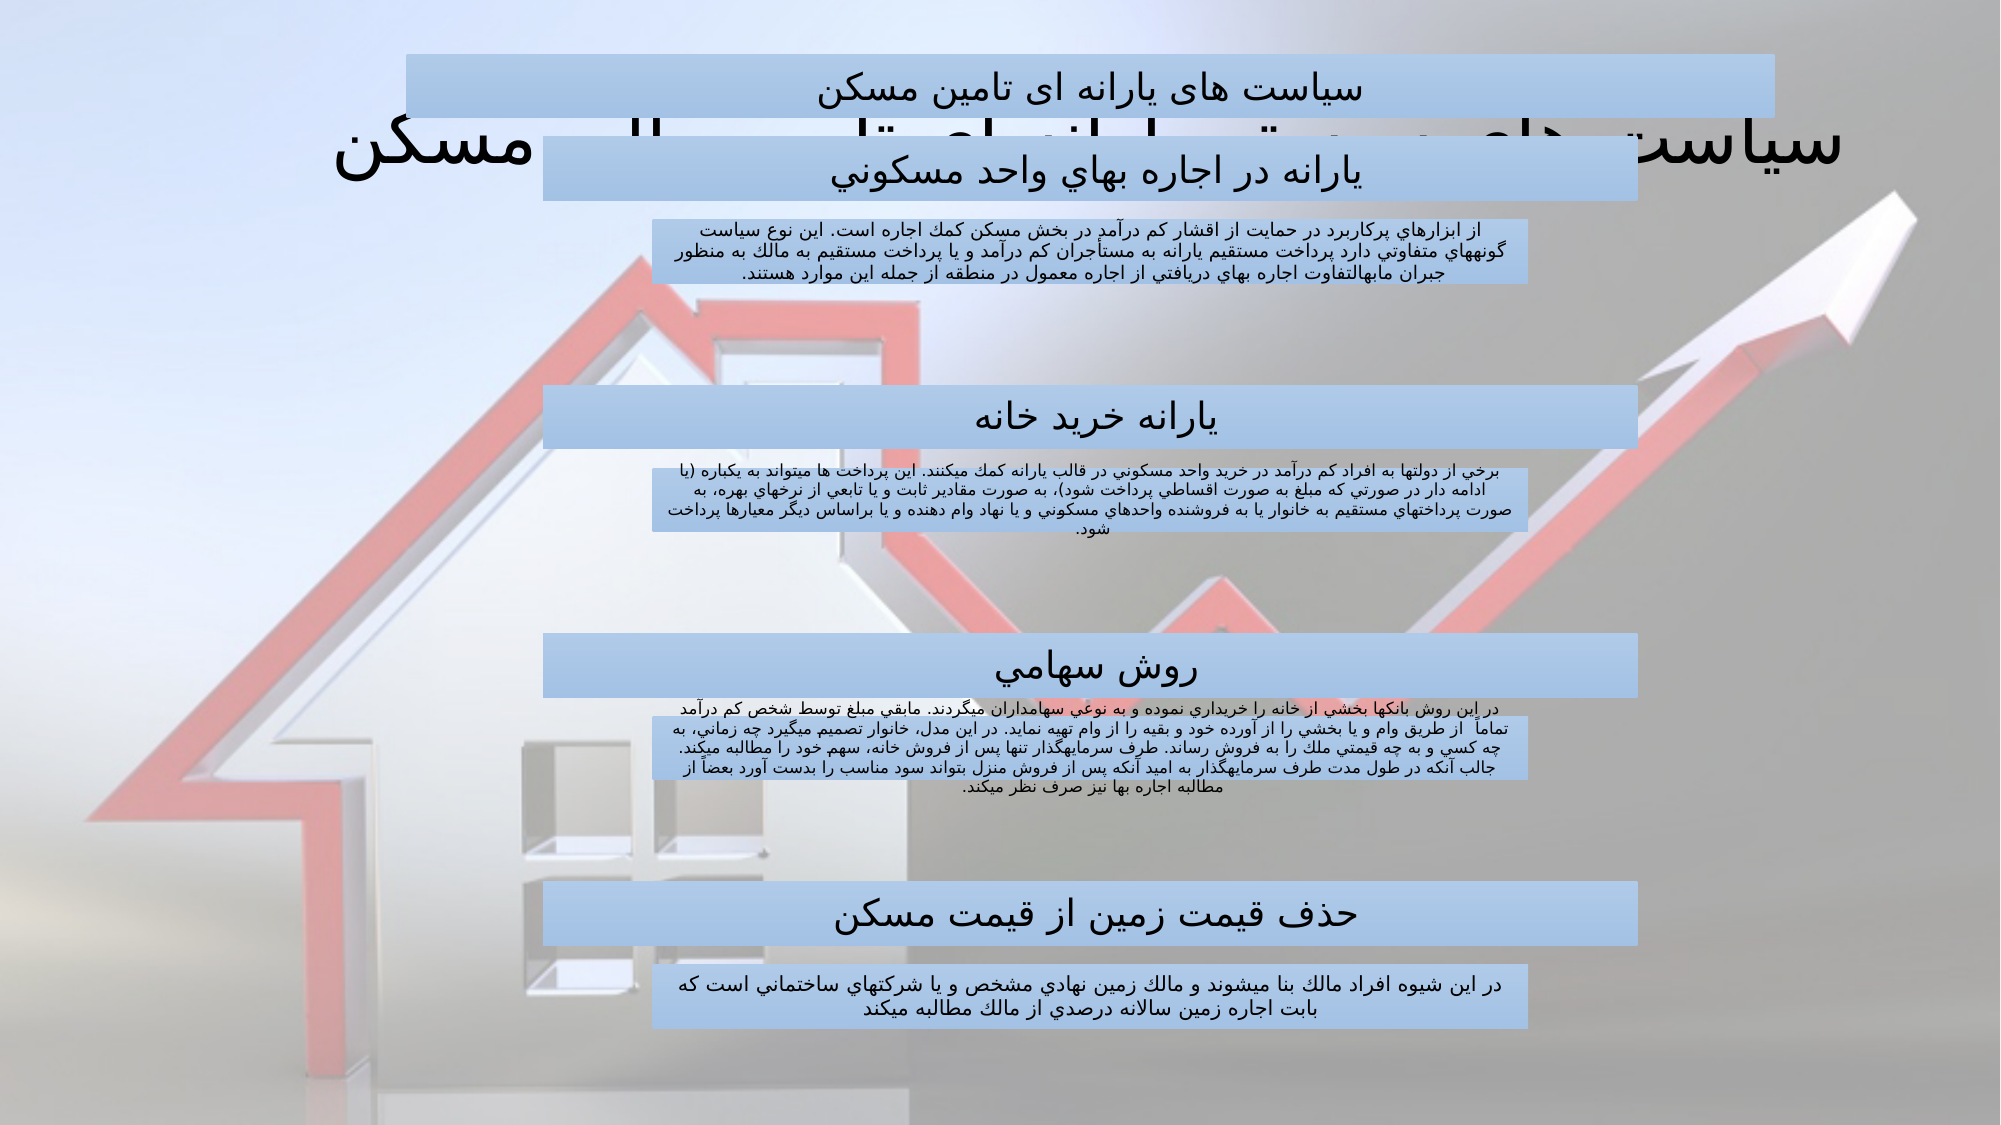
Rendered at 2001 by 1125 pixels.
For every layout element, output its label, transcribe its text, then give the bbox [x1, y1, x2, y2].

picture [0, 0, 2001, 1125]
title سیاست های سیستم یارانه ای تامین مالی مسکن [137, 30, 1863, 249]
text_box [235, 54, 1946, 1125]
